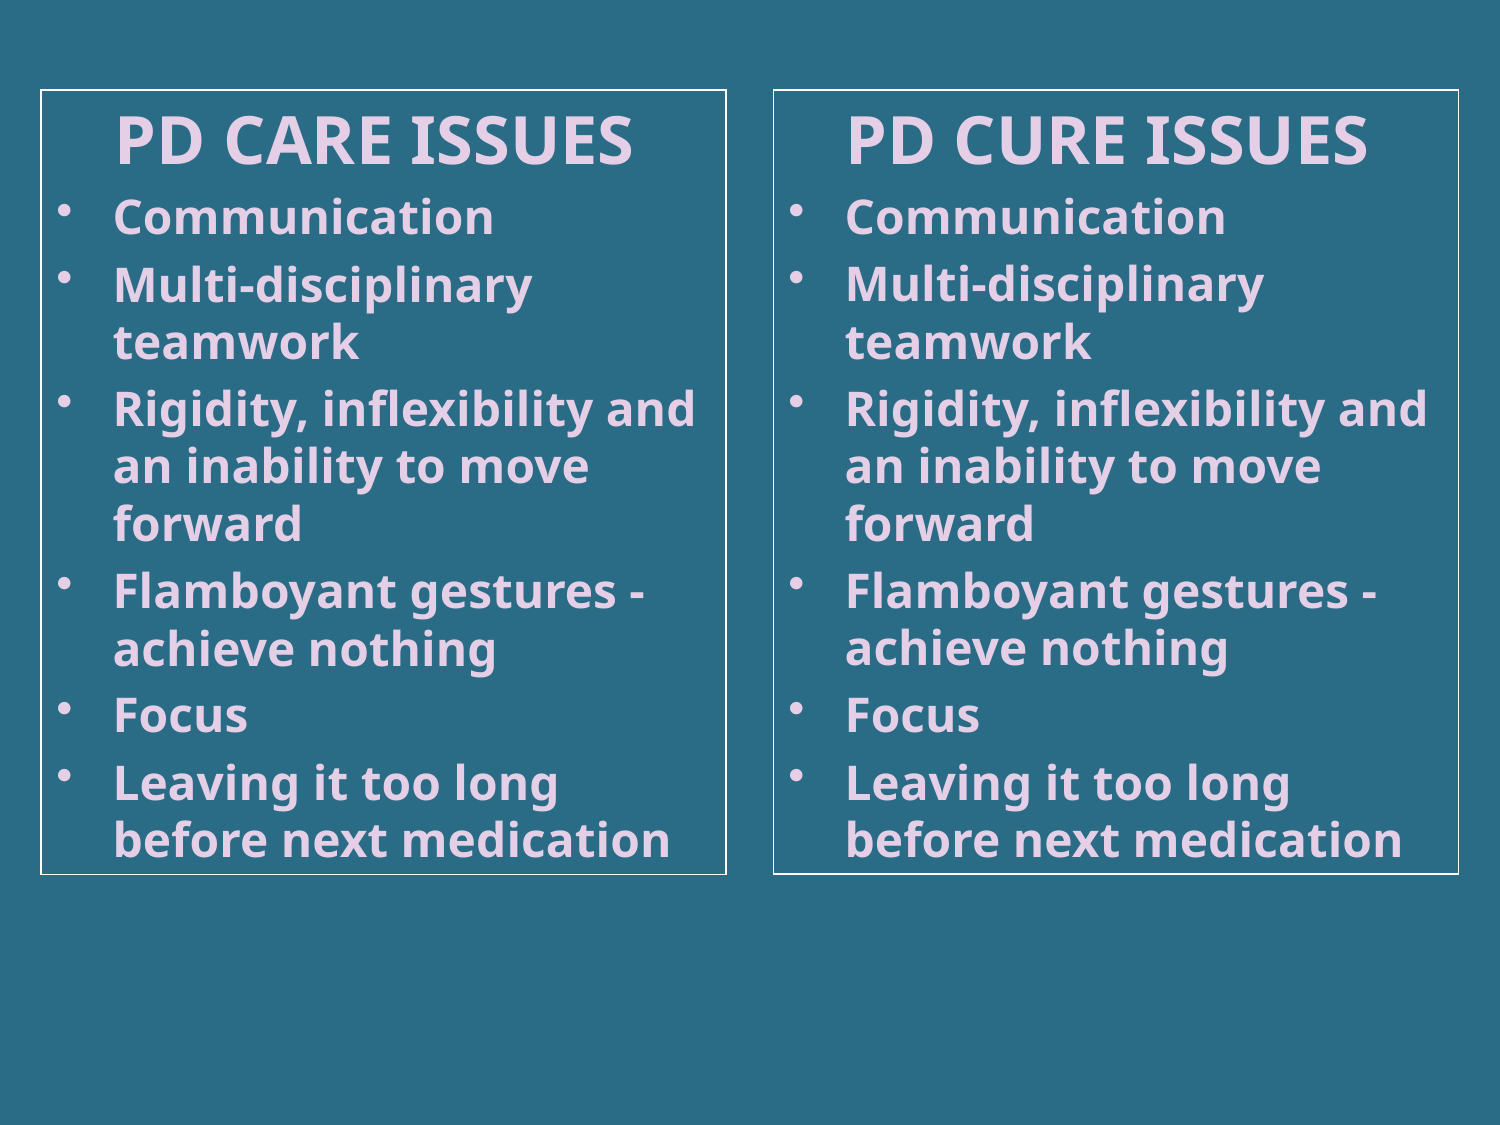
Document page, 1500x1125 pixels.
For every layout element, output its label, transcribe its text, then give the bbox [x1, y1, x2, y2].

list PD CARE ISSUES Communication Multi-disciplinary teamwork Rigidity, inflexibility and an inability to move forward Flamboyant gestures -achieve nothing Focus Leaving it too long before next medication [40, 89, 727, 875]
text_box PD CURE ISSUES Communication Multi-disciplinary teamwork Rigidity, inflexibility and an inability to move forward Flamboyant gestures -achieve nothing Focus Leaving it too long before next medication [773, 90, 1459, 875]
